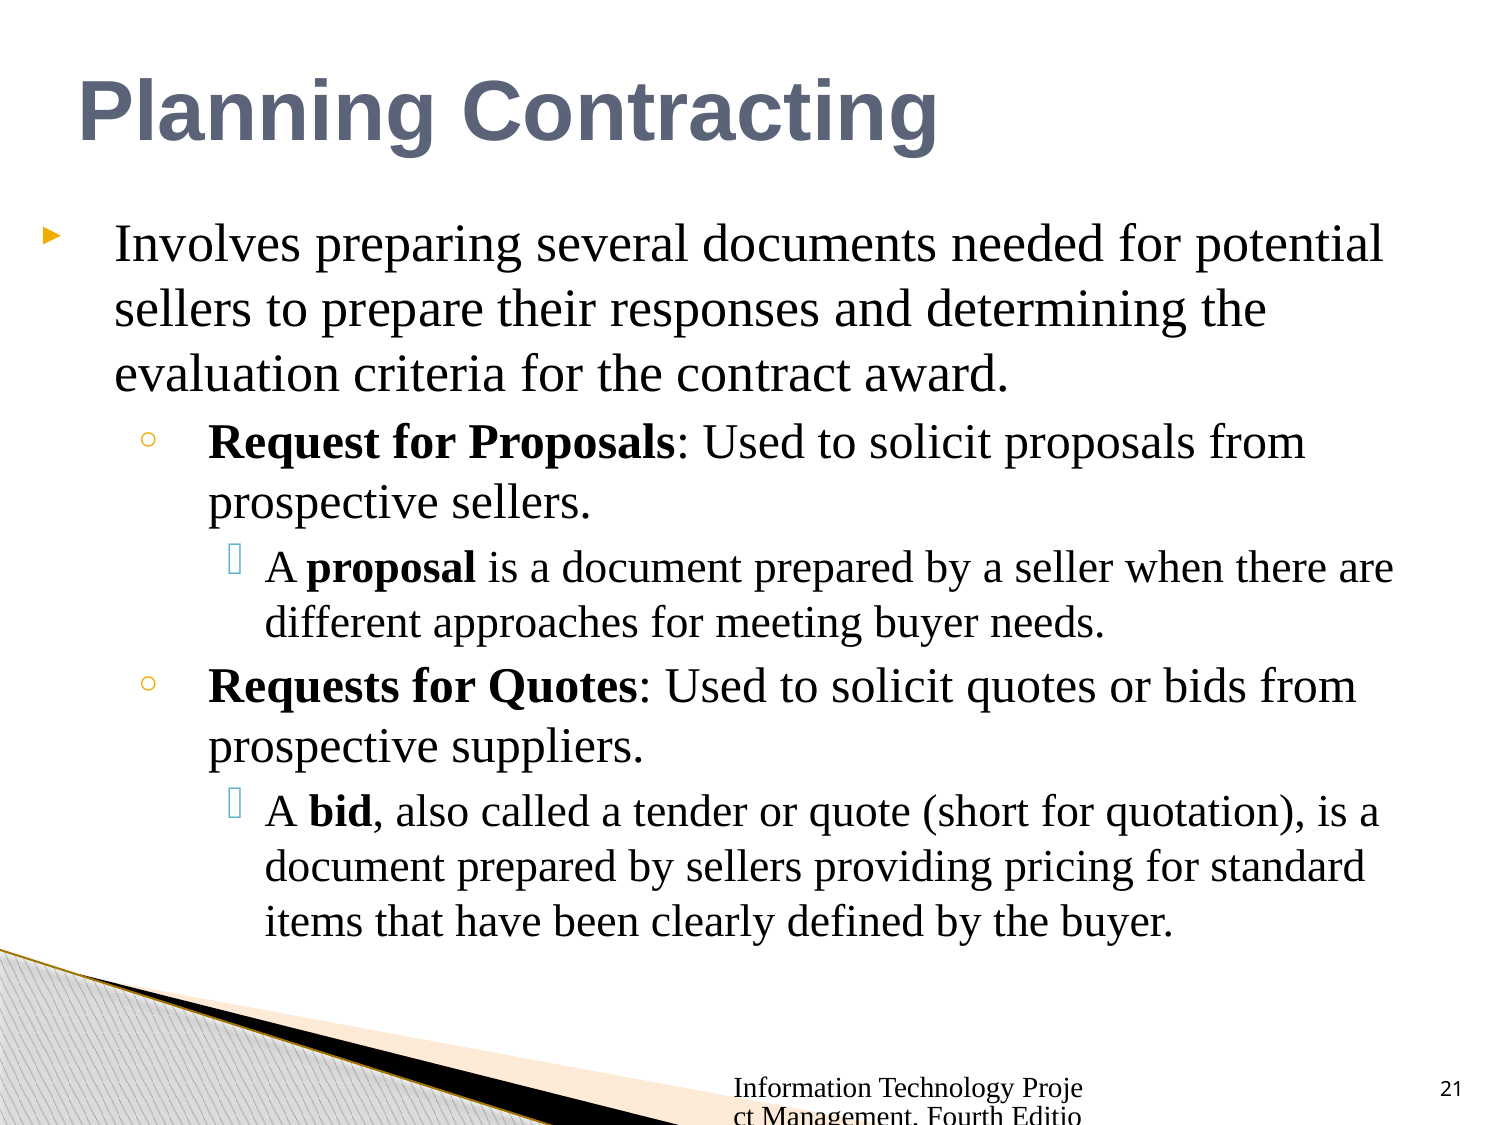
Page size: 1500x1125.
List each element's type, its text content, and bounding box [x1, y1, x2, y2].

title Planning Contracting [62, 37, 1438, 175]
list Involves preparing several documents needed for potential sellers to prepare their responses and determining the evaluation criteria for the contract award. Request for Proposals: Used to solicit proposals from prospective sellers. A proposal is a document prepared by a seller when there are different approaches for meeting buyer needs. Requests for Quotes: Used to solicit quotes or bids from prospective suppliers. A bid, also called a tender or quote (short for quotation), is a document prepared by sellers providing pricing for standard items that have been clearly defined by the buyer. [24, 200, 1475, 1088]
footer Information Technology Project Management, Fourth Edition [718, 1088, 1105, 1112]
slide_number 21 [1418, 1051, 1479, 1112]
